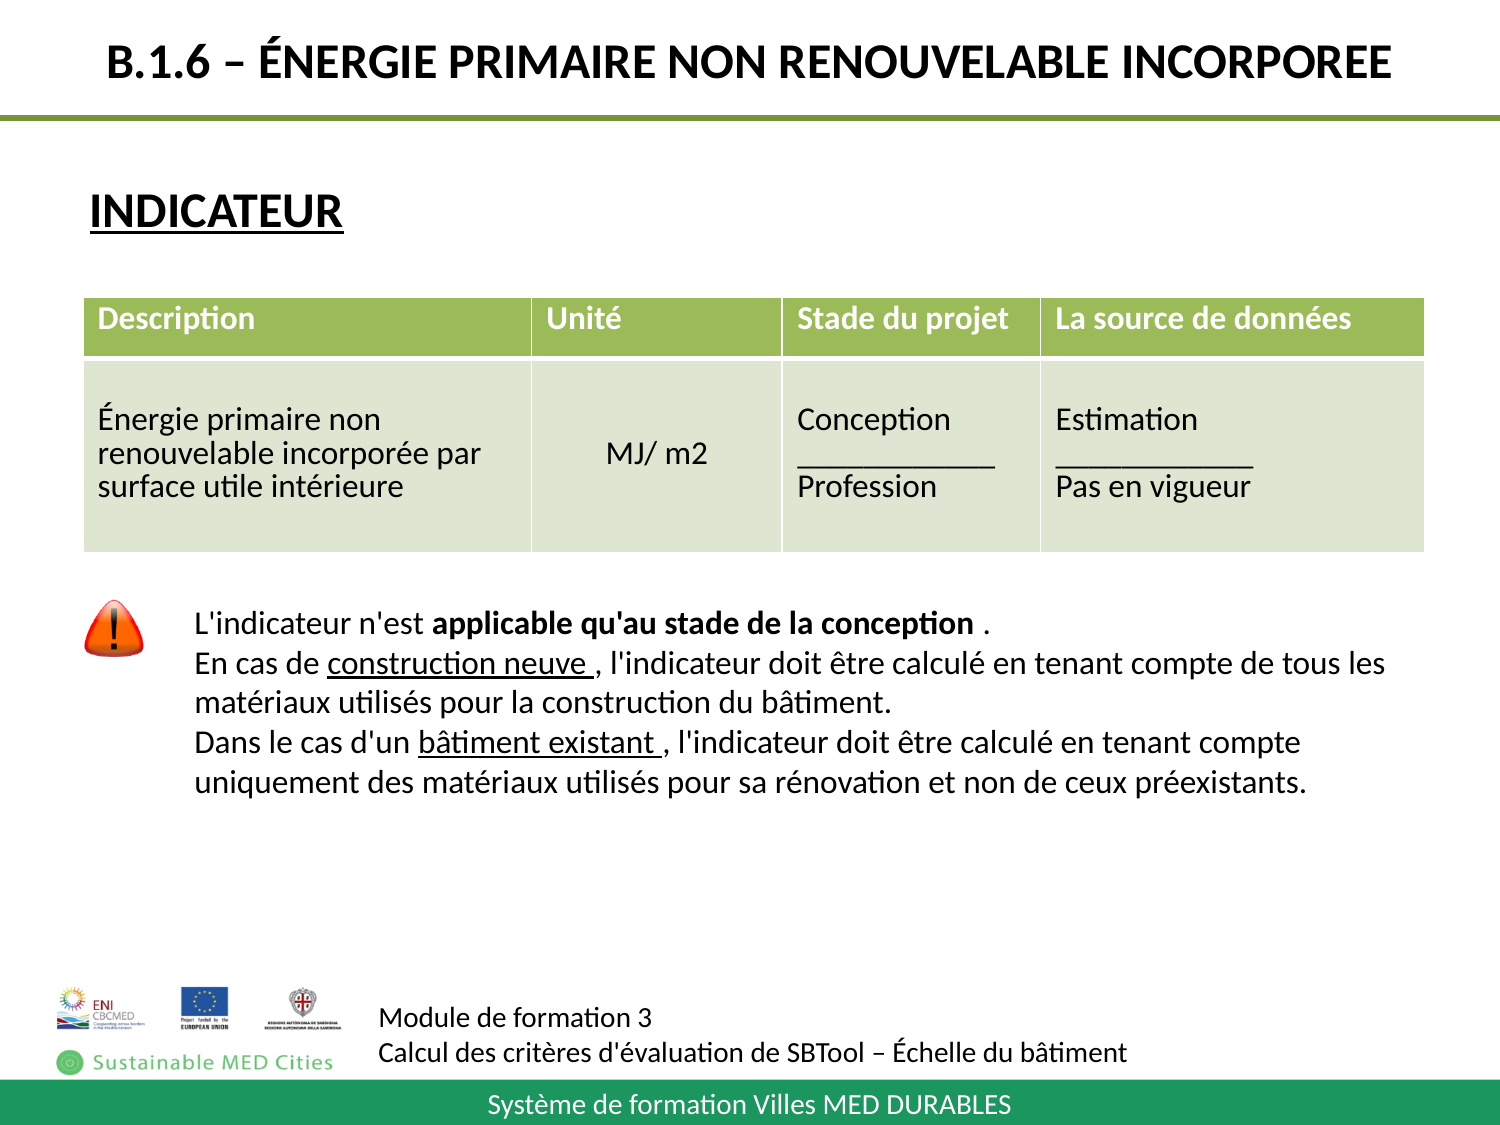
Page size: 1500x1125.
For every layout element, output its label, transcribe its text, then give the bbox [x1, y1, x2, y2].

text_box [0, 972, 1500, 1125]
table_cell Conception ____________ Profession [783, 361, 1040, 552]
table_cell Énergie primaire non renouvelable incorporée par surface utile intérieure [84, 361, 531, 552]
table_cell MJ/ m2 [532, 361, 781, 552]
list INDICATEUR [75, 170, 1425, 970]
picture [82, 597, 146, 659]
table_header La source de données [1041, 298, 1424, 356]
text_box L'indicateur n'est applicable qu'au stade de la conception . En cas de construction neuve , l'indicateur doit être calculé en tenant compte de tous les matériaux utilisés pour la construction du bâtiment. Dans le cas d'un bâtiment existant , l'indicateur doit être calculé en tenant compte uniquement des matériaux utilisés pour sa rénovation et non de ceux préexistants. [179, 593, 1448, 848]
table_cell Estimation ____________ Pas en vigueur [1041, 361, 1424, 552]
title B.1.6 – ÉNERGIE PRIMAIRE NON RENOUVELABLE INCORPOREE [0, 0, 1500, 117]
table_header Description [84, 298, 531, 356]
table_header Unité [532, 298, 781, 356]
table_header Stade du projet [783, 298, 1040, 356]
